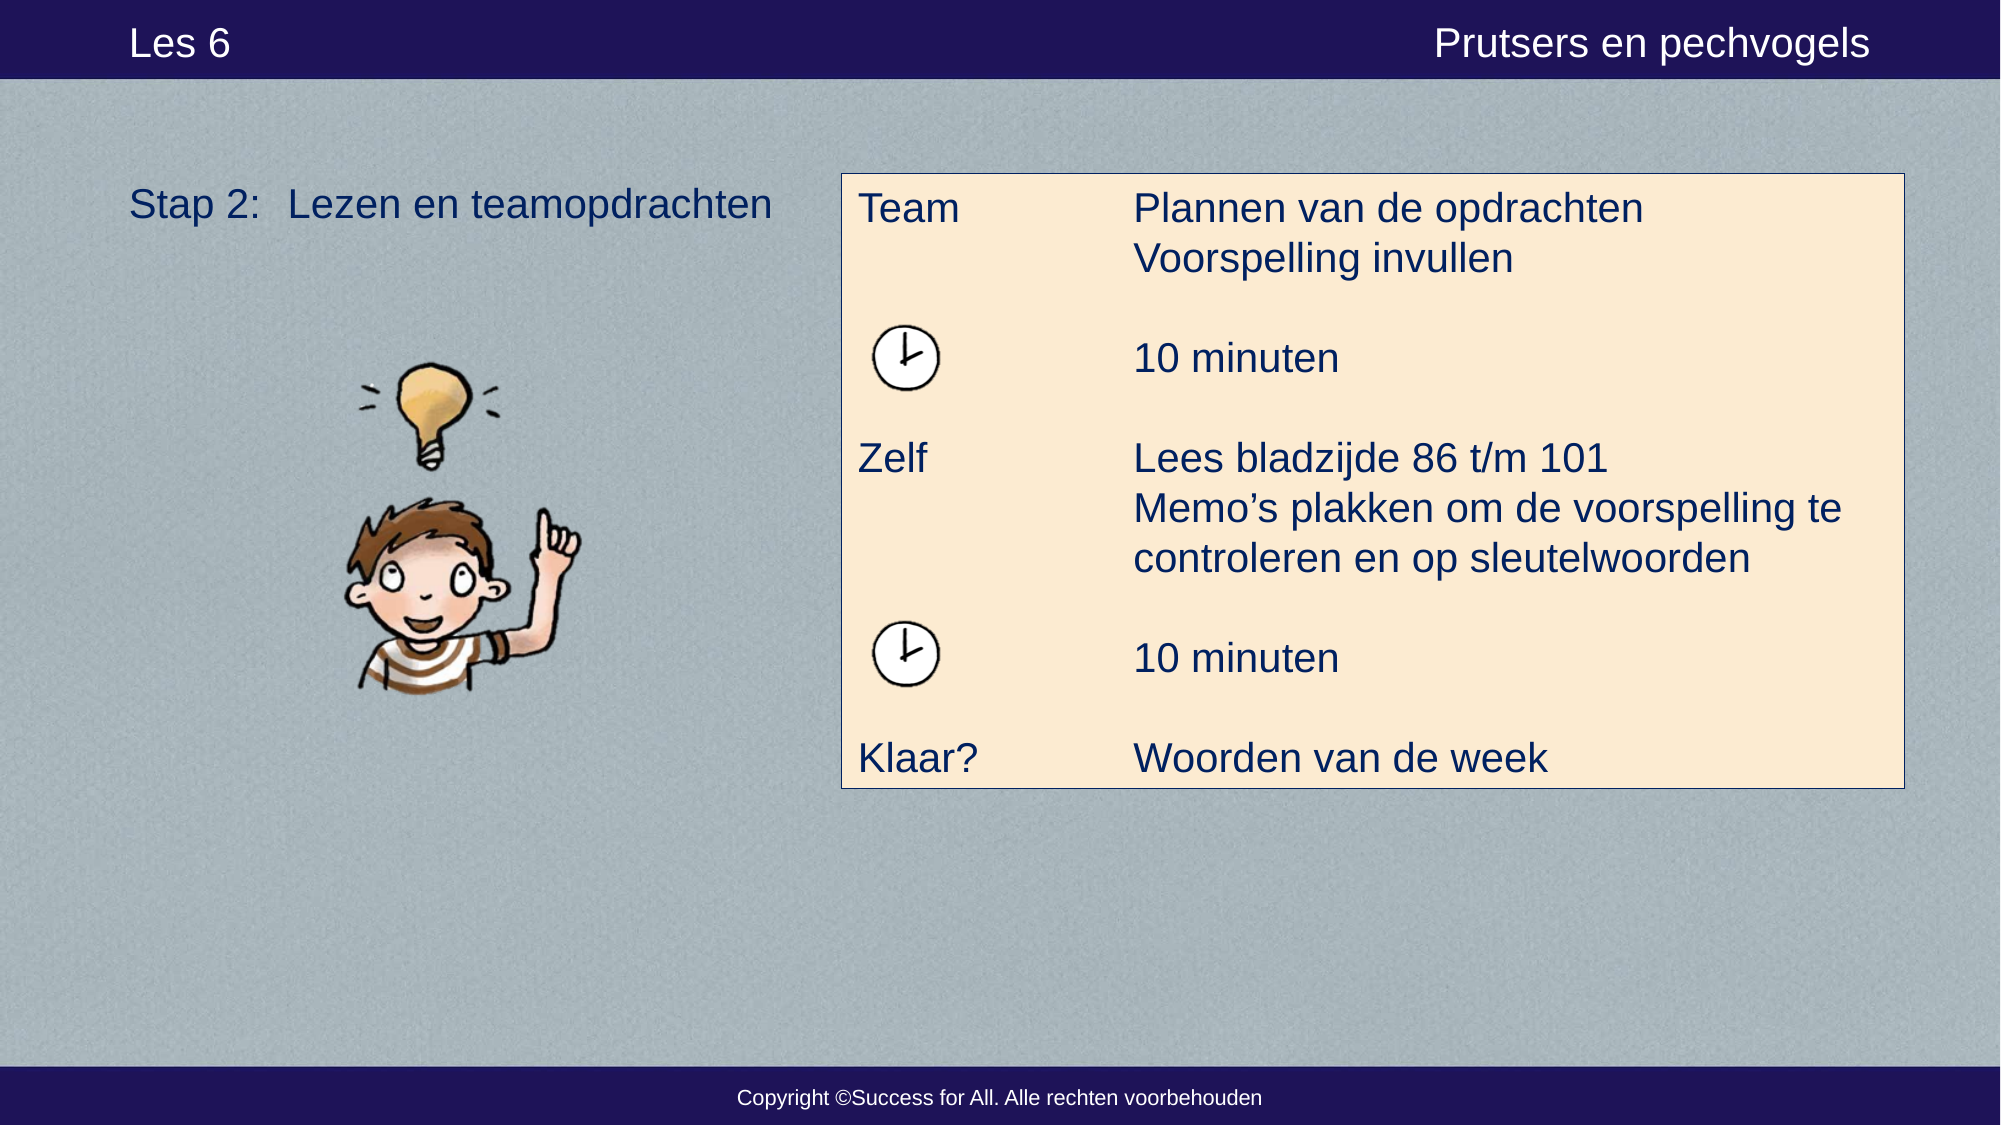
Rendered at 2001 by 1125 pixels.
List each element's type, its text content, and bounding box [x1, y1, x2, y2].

text_box Copyright ©Success for All. Alle rechten voorbehouden [0, 1076, 2000, 1125]
text_box Prutsers en pechvogels [999, 8, 1886, 73]
picture [0, 0, 2001, 1125]
text_box Les 6 [114, 8, 354, 73]
text_box Stap 2: Lezen en teamopdrachten [114, 169, 907, 285]
text_box Team Plannen van de opdrachten Voorspelling invullen 10 minuten Zelf Lees bladzijde 86 t/m 101 Memo’s plakken om de voorspelling te controleren en op sleutelwoorden 10 minuten Klaar? Woorden van de week [841, 173, 1905, 789]
